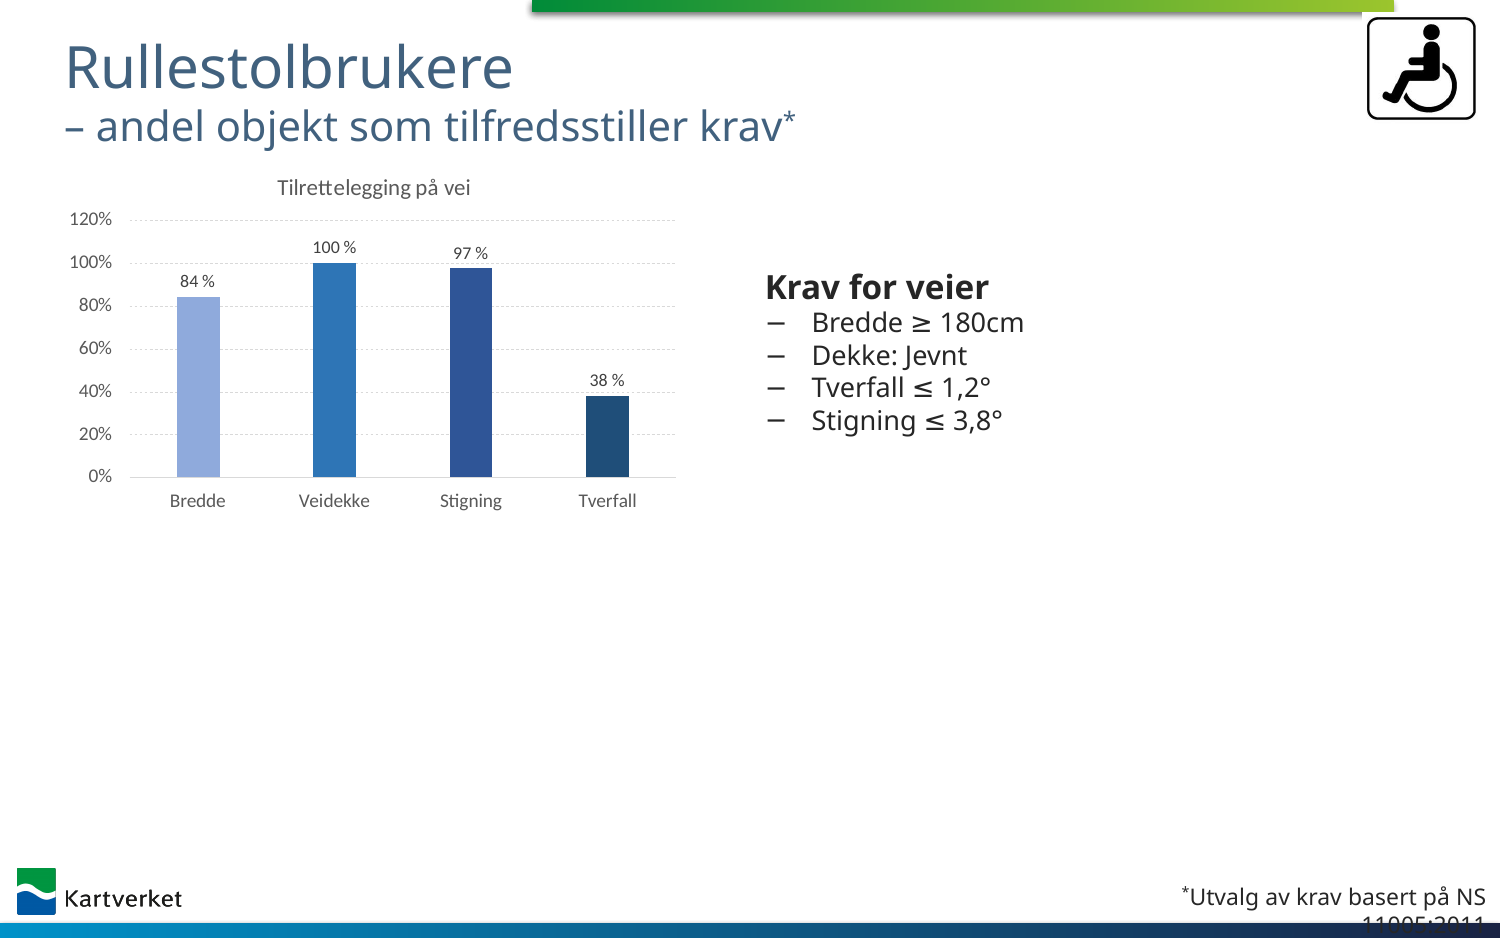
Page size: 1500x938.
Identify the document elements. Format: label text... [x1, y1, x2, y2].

text_box Krav for veier Bredde ≥ 180cm Dekke: Jevnt Tverfall ≤ 1,2° Stigning ≤ 3,8° [750, 258, 1234, 444]
picture [62, 166, 687, 519]
text_box Rullestolbrukere – andel objekt som tilfredsstiller krav* [49, 25, 1431, 158]
picture [1362, 12, 1481, 126]
text_box *Utvalg av krav basert på NS 11005:2011 [1068, 873, 1500, 938]
